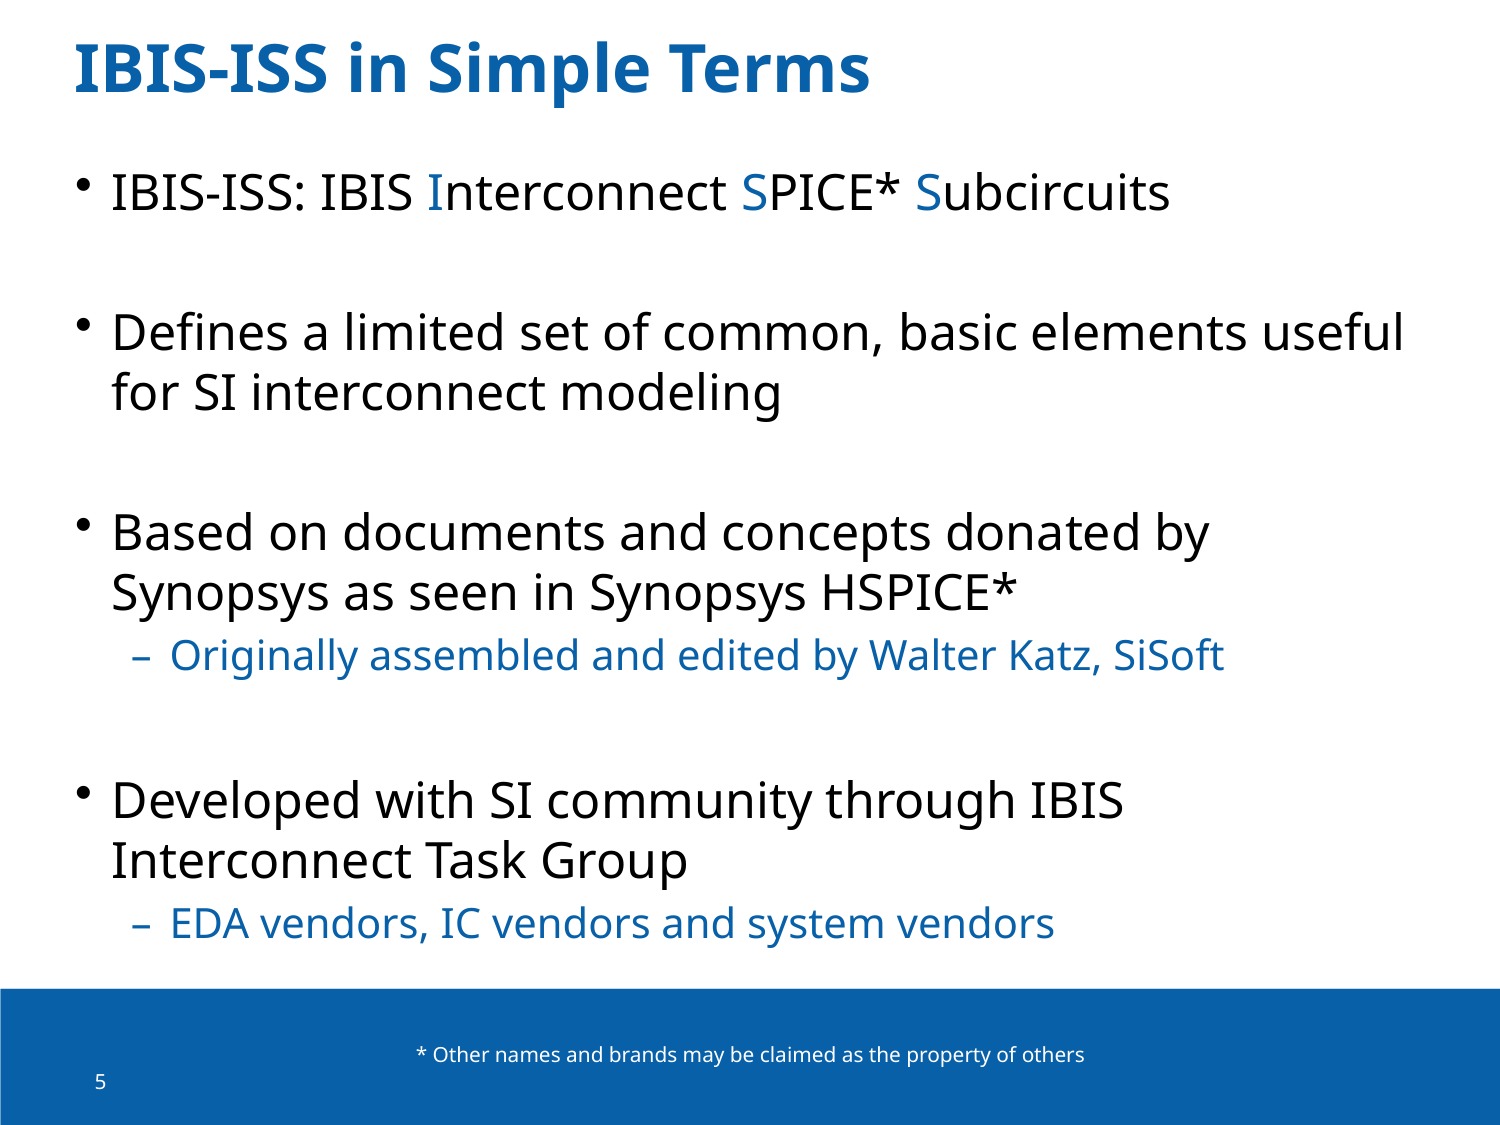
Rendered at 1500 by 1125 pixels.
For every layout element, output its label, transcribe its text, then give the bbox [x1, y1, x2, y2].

title IBIS-ISS in Simple Terms [74, 25, 1427, 173]
list IBIS-ISS: IBIS Interconnect SPICE* Subcircuits Defines a limited set of common, basic elements useful for SI interconnect modeling Based on documents and concepts donated by Synopsys as seen in Synopsys HSPICE* Originally assembled and edited by Walter Katz, SiSoft Developed with SI community through IBIS Interconnect Task Group EDA vendors, IC vendors and system vendors [74, 160, 1426, 1006]
